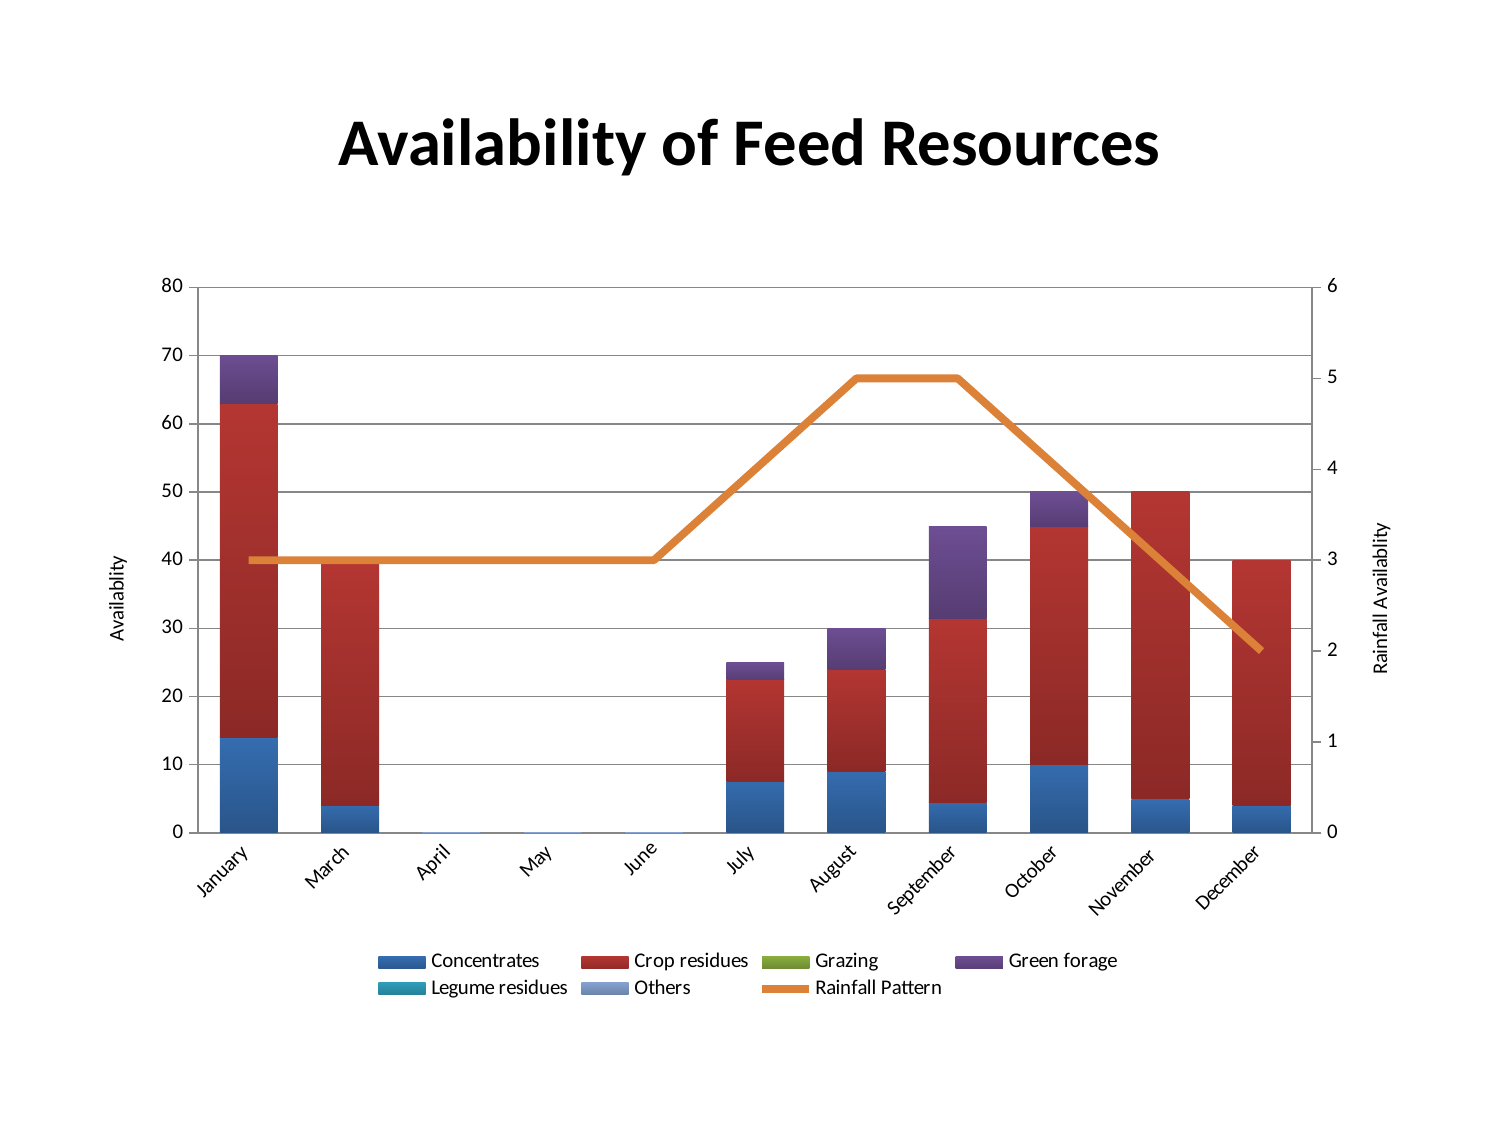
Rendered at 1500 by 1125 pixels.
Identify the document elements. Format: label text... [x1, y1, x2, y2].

title Availability of Feed Resources [75, 45, 1425, 233]
chart [74, 262, 1426, 1006]
